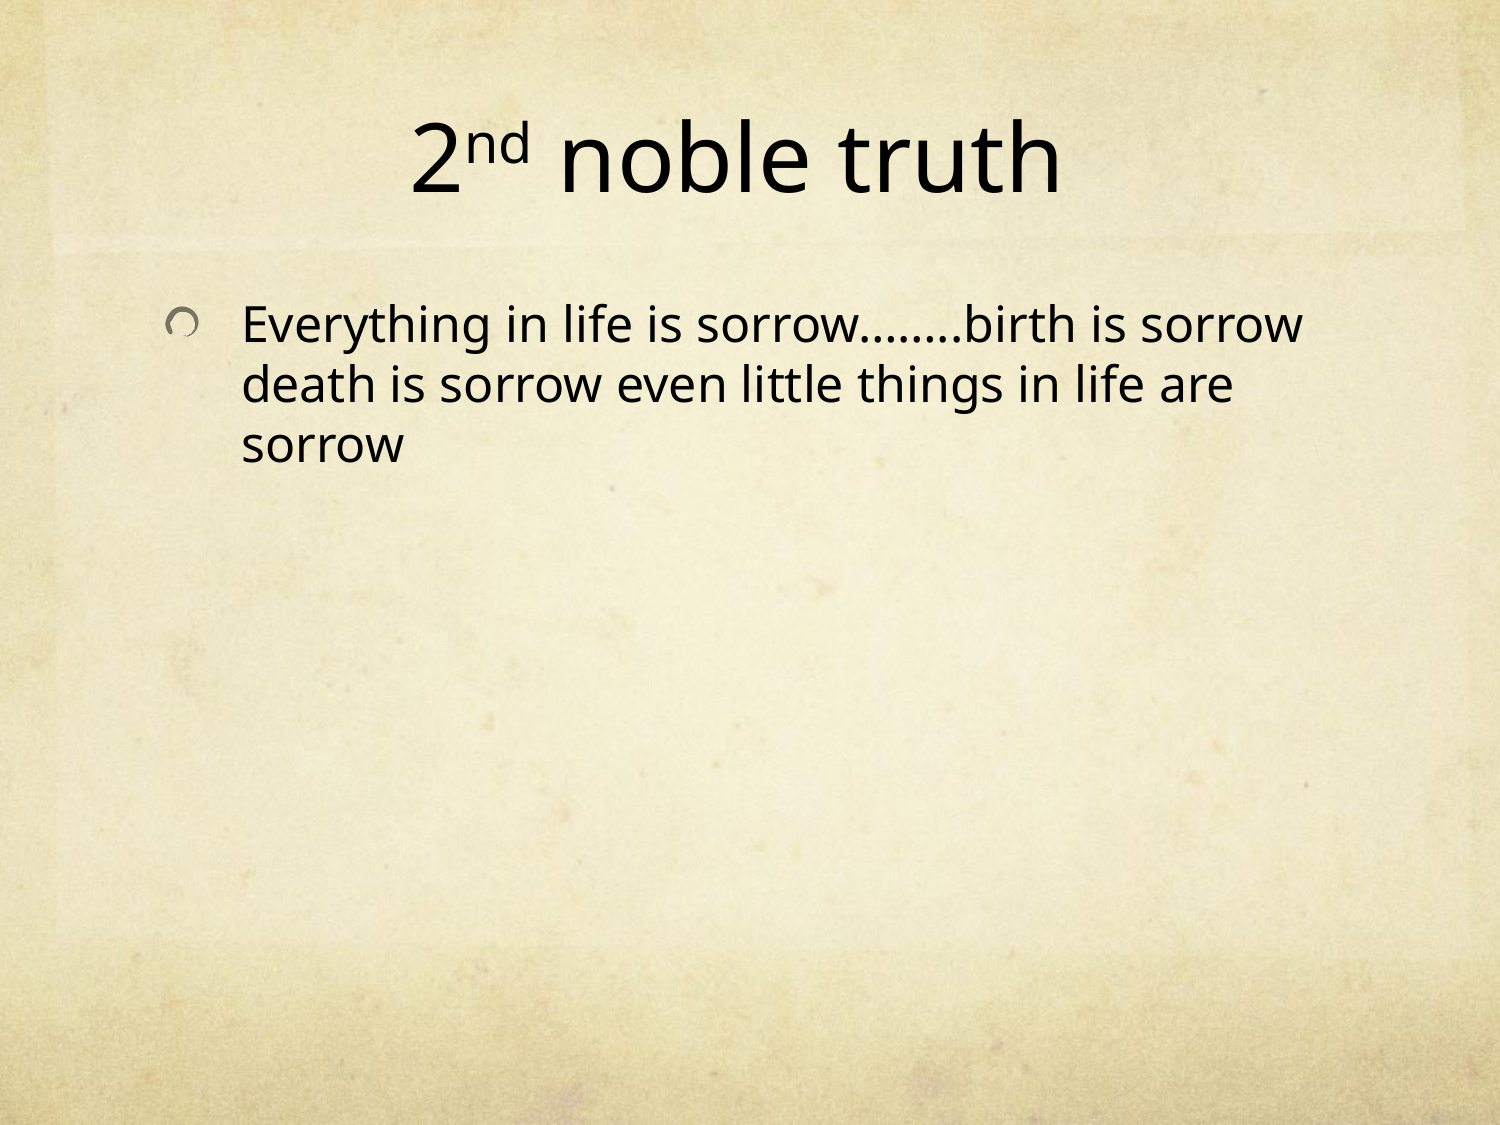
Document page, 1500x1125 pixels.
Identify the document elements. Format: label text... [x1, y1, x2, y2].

title 2nd noble truth [150, 82, 1350, 225]
list Everything in life is sorrow……..birth is sorrow death is sorrow even little things in life are sorrow [150, 284, 1350, 950]
picture [0, 0, 1500, 1125]
